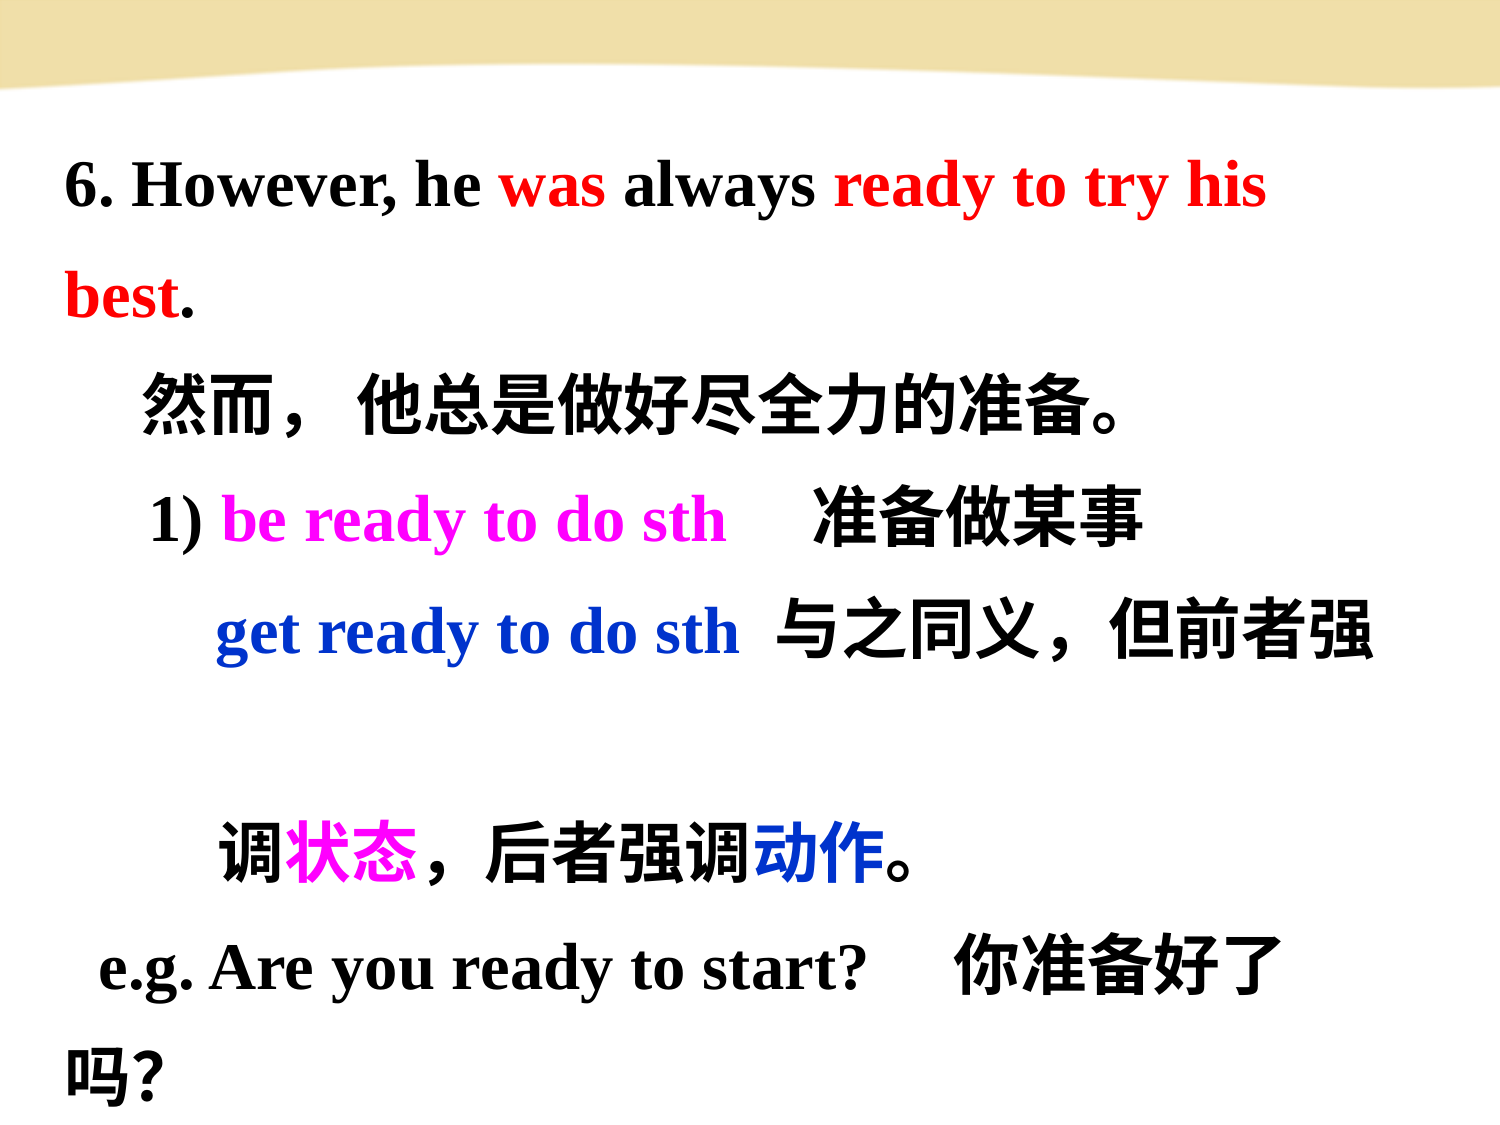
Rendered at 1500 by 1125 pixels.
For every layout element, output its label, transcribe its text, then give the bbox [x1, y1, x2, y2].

text_box 6. However, he was always ready to try his best. 然而， 他总是做好尽全力的准备。 1) be ready to do sth 准备做某事 get ready to do sth 与之同义，但前者强 调状态，后者强调动作。 e.g. Are you ready to start? 你准备好了吗？ Please get ready to start. 请作好开始的准备。 [50, 99, 1425, 1125]
picture [0, 0, 1500, 1125]
